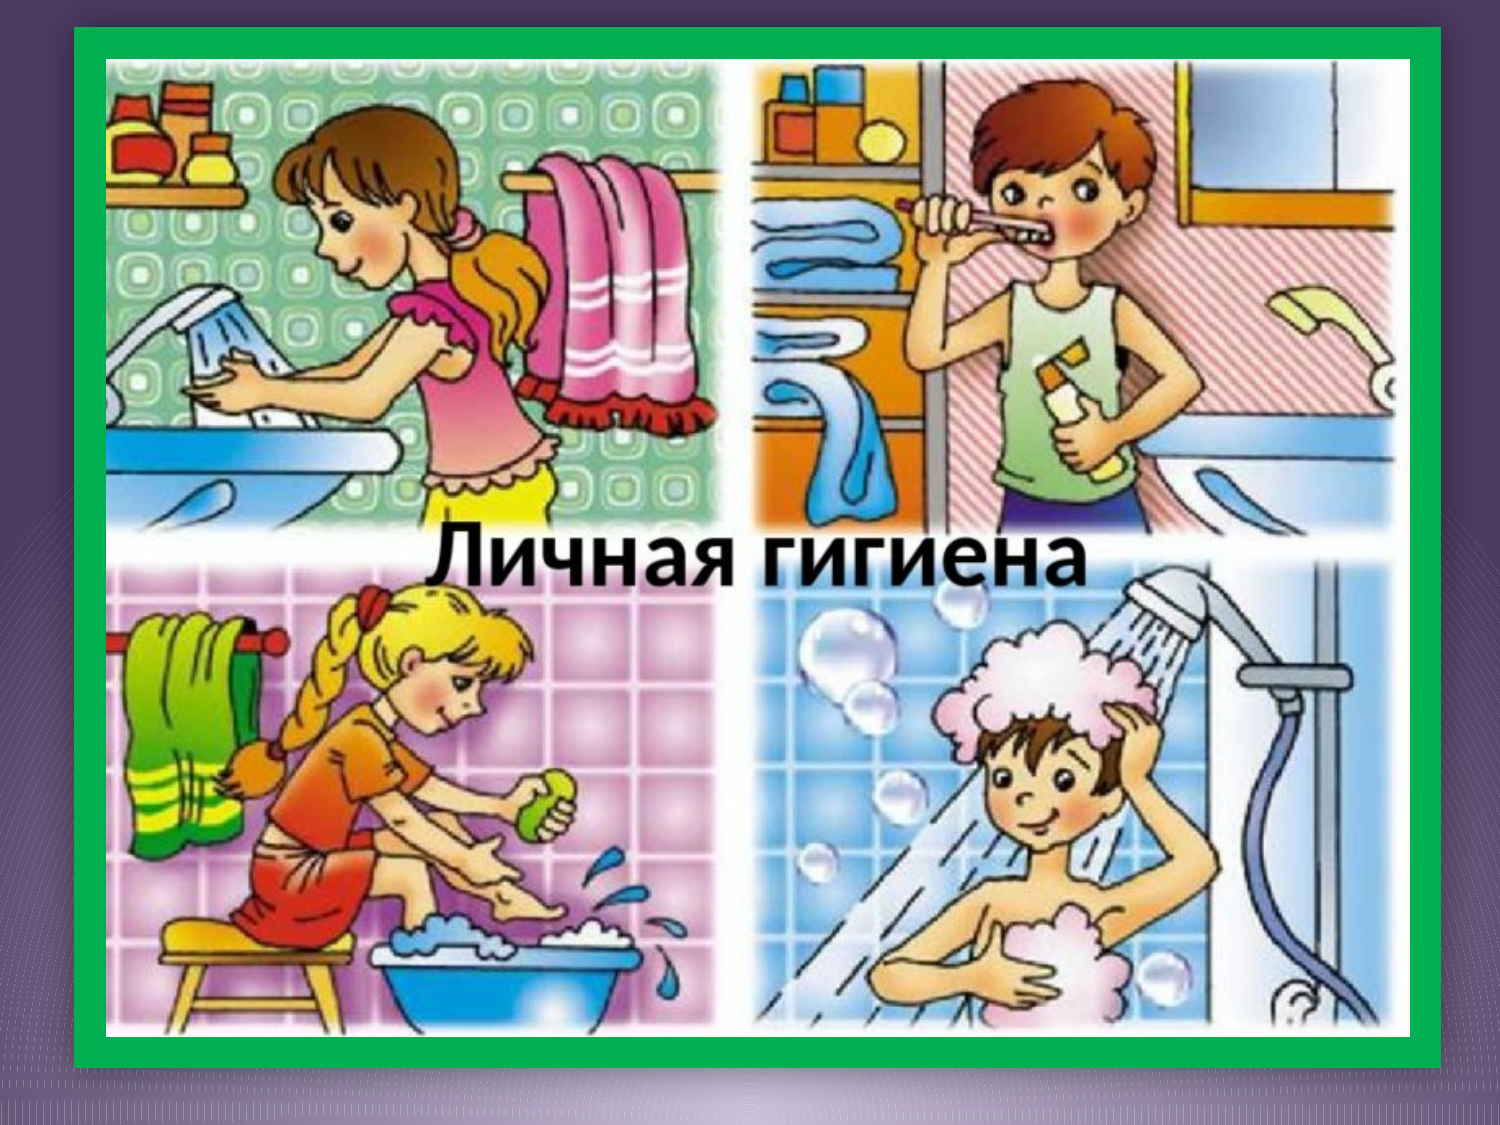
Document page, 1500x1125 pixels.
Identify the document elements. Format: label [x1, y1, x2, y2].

picture [105, 58, 1411, 1038]
